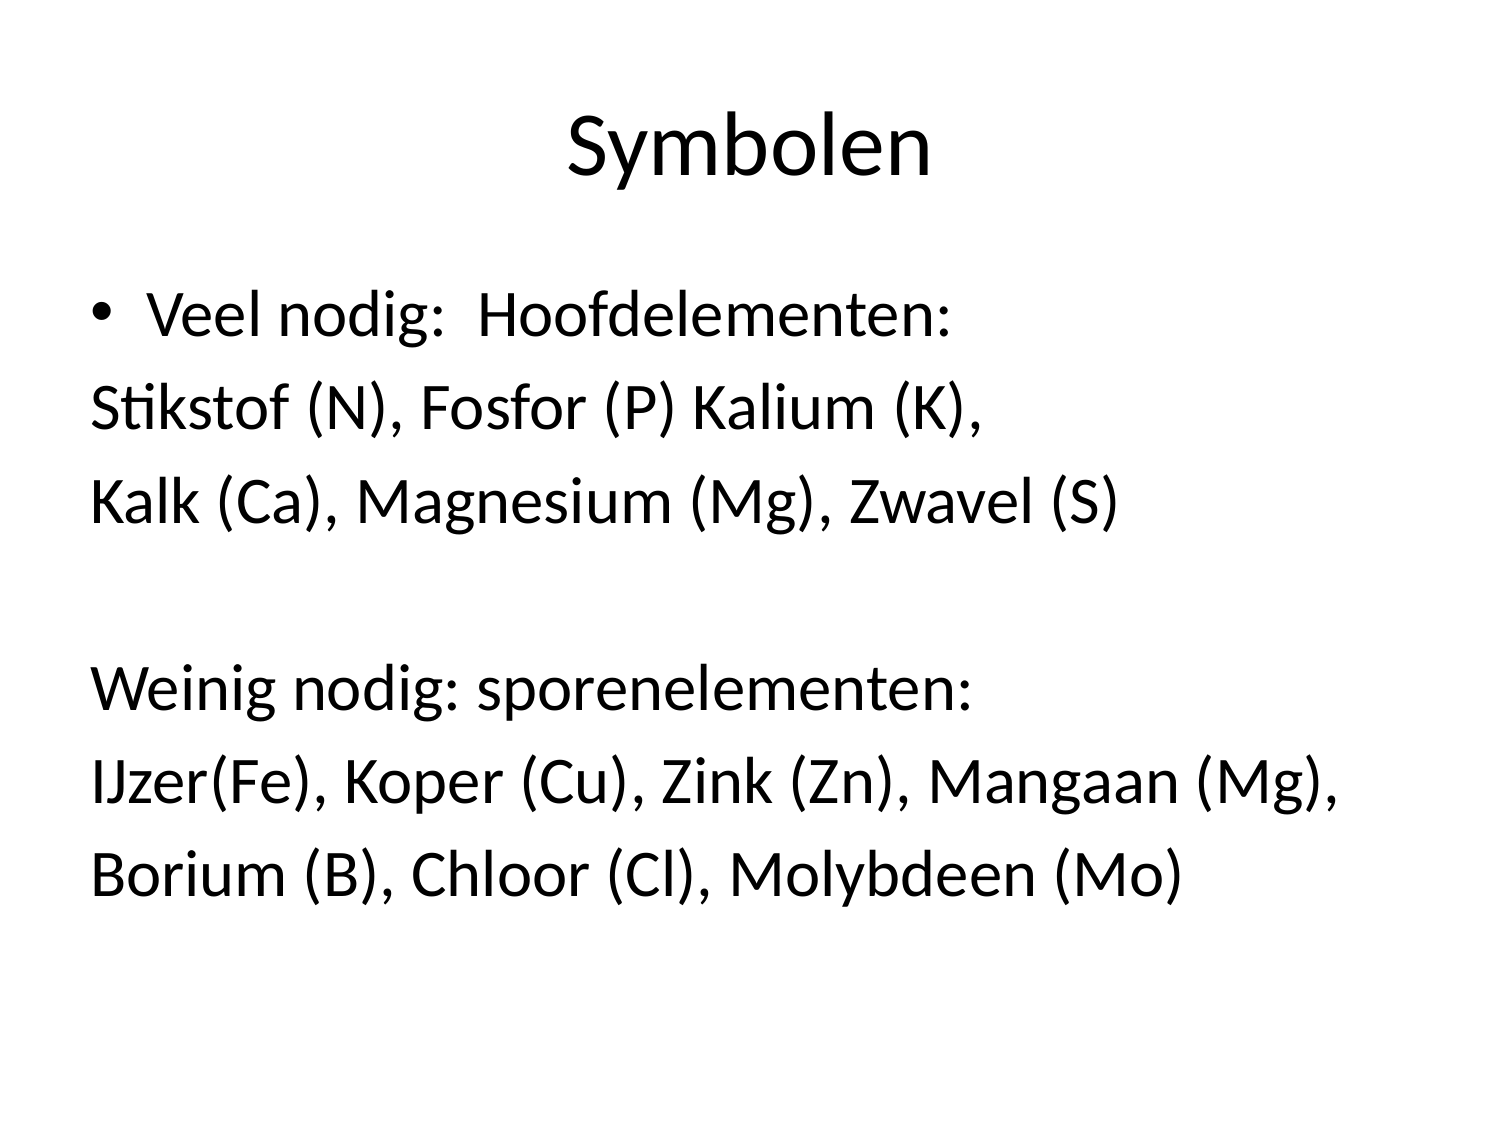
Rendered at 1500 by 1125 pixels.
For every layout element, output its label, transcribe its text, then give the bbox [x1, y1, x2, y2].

list Veel nodig: Hoofdelementen: Stikstof (N), Fosfor (P) Kalium (K), Kalk (Ca), Magnesium (Mg), Zwavel (S) Weinig nodig: sporenelementen: IJzer(Fe), Koper (Cu), Zink (Zn), Mangaan (Mg), Borium (B), Chloor (Cl), Molybdeen (Mo) [75, 262, 1425, 1005]
title Symbolen [75, 45, 1425, 233]
